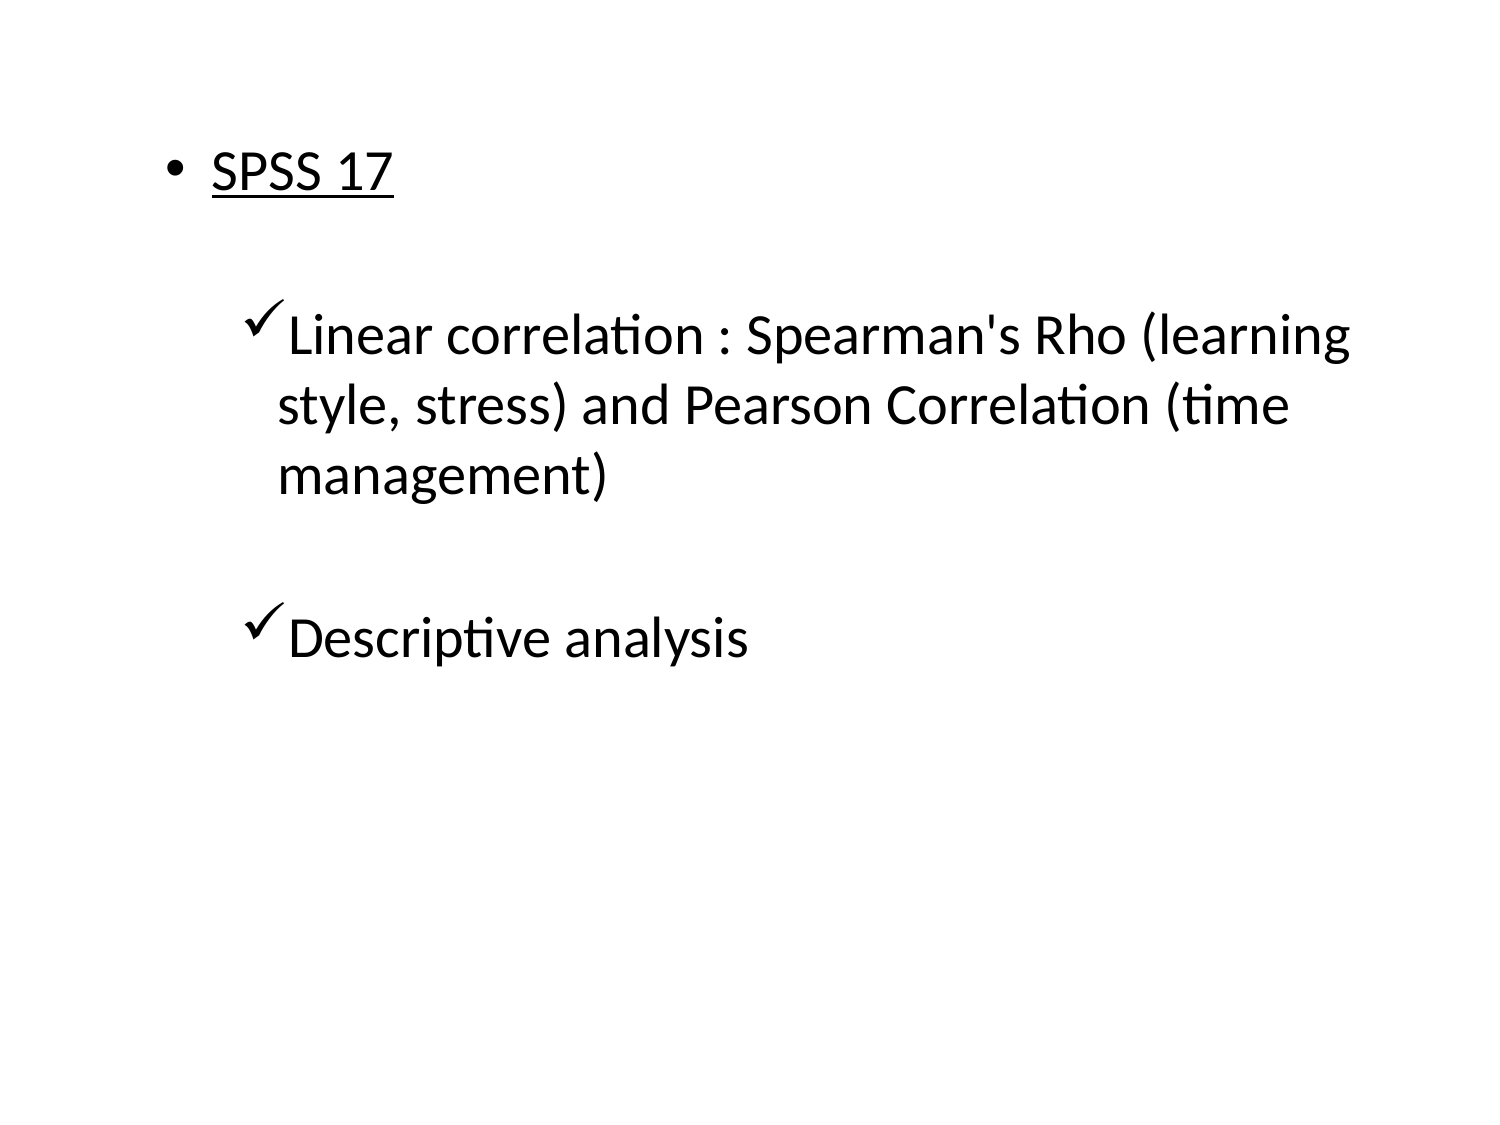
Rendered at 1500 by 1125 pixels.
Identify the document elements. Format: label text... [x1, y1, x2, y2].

list SPSS 17 Linear correlation : Spearman's Rho (learning style, stress) and Pearson Correlation (time management) Descriptive analysis [75, 125, 1425, 868]
